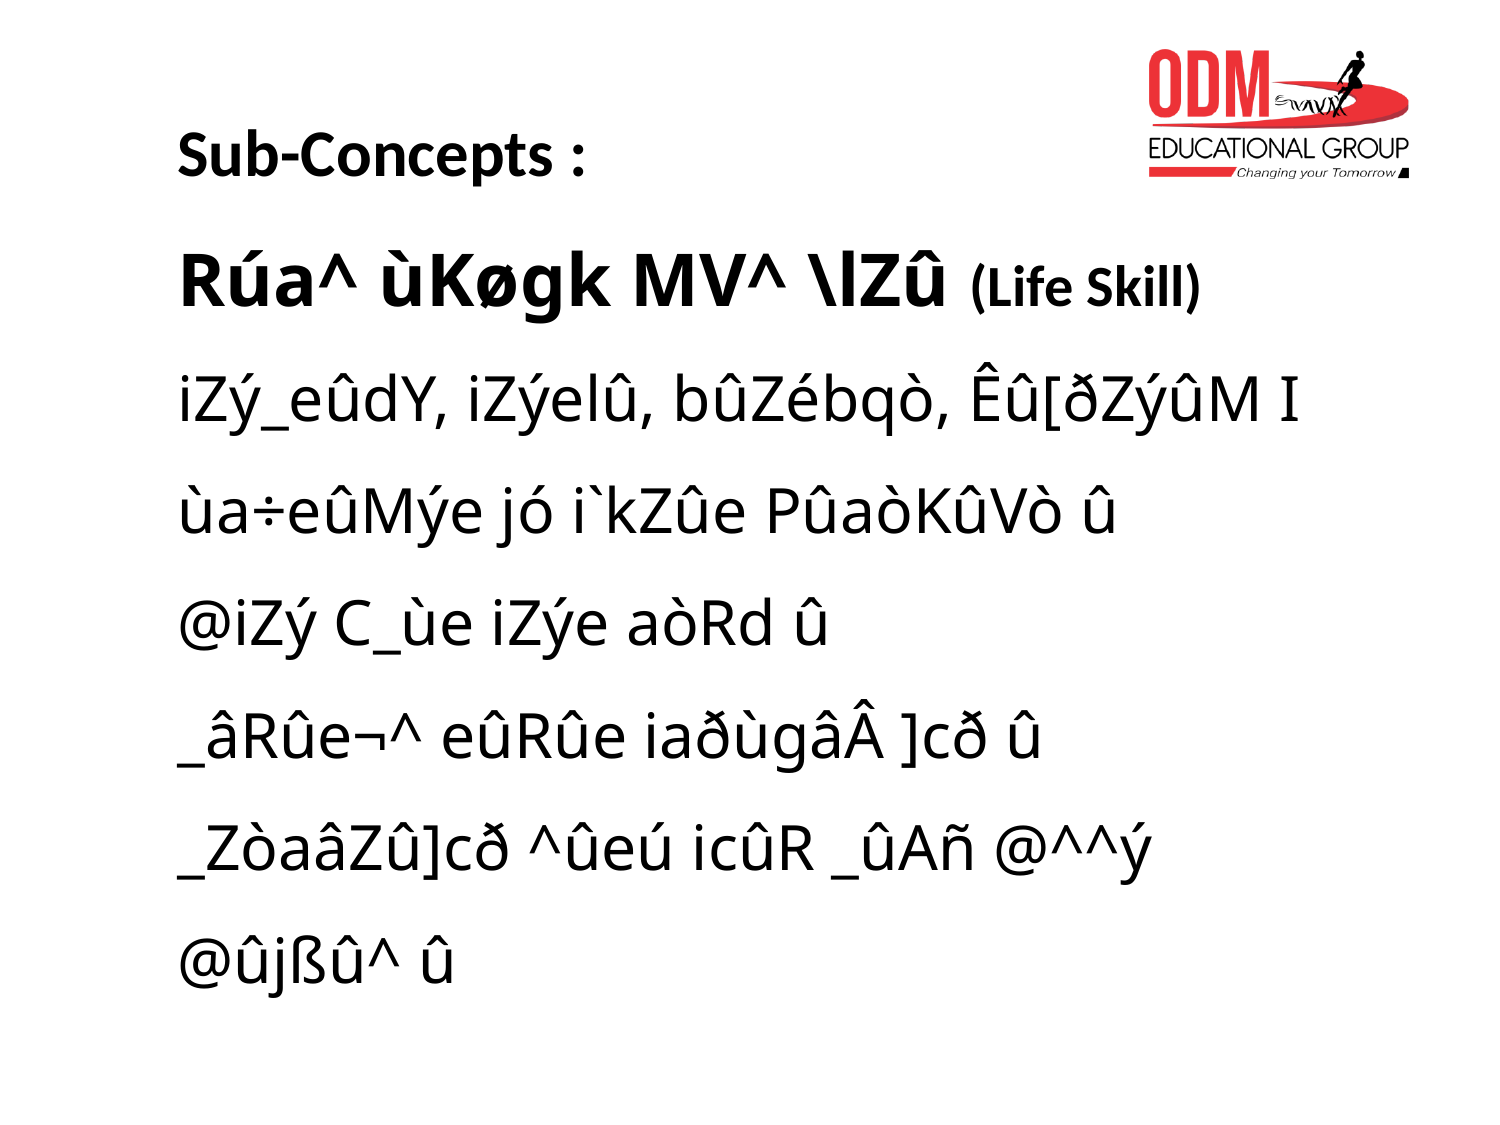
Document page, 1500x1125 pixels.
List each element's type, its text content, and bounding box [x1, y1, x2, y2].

title Sub-Concepts : Rúa^ ùKøgk MV^ \lZû (Life Skill) iZý_eûdY, iZýelû, bûZébqò, Êû[ðZýûM I ùa÷eûMýe jó i`kZûe PûaòKûVò û @iZý C_ùe iZýe aòRd û _âRûe¬^ eûRûe iaðùgâÂ ]cð û _ZòaâZû]cð ^ûeú icûR _ûAñ @^^ý @ûjßû^ û [162, 62, 1350, 900]
picture [1149, 49, 1410, 179]
